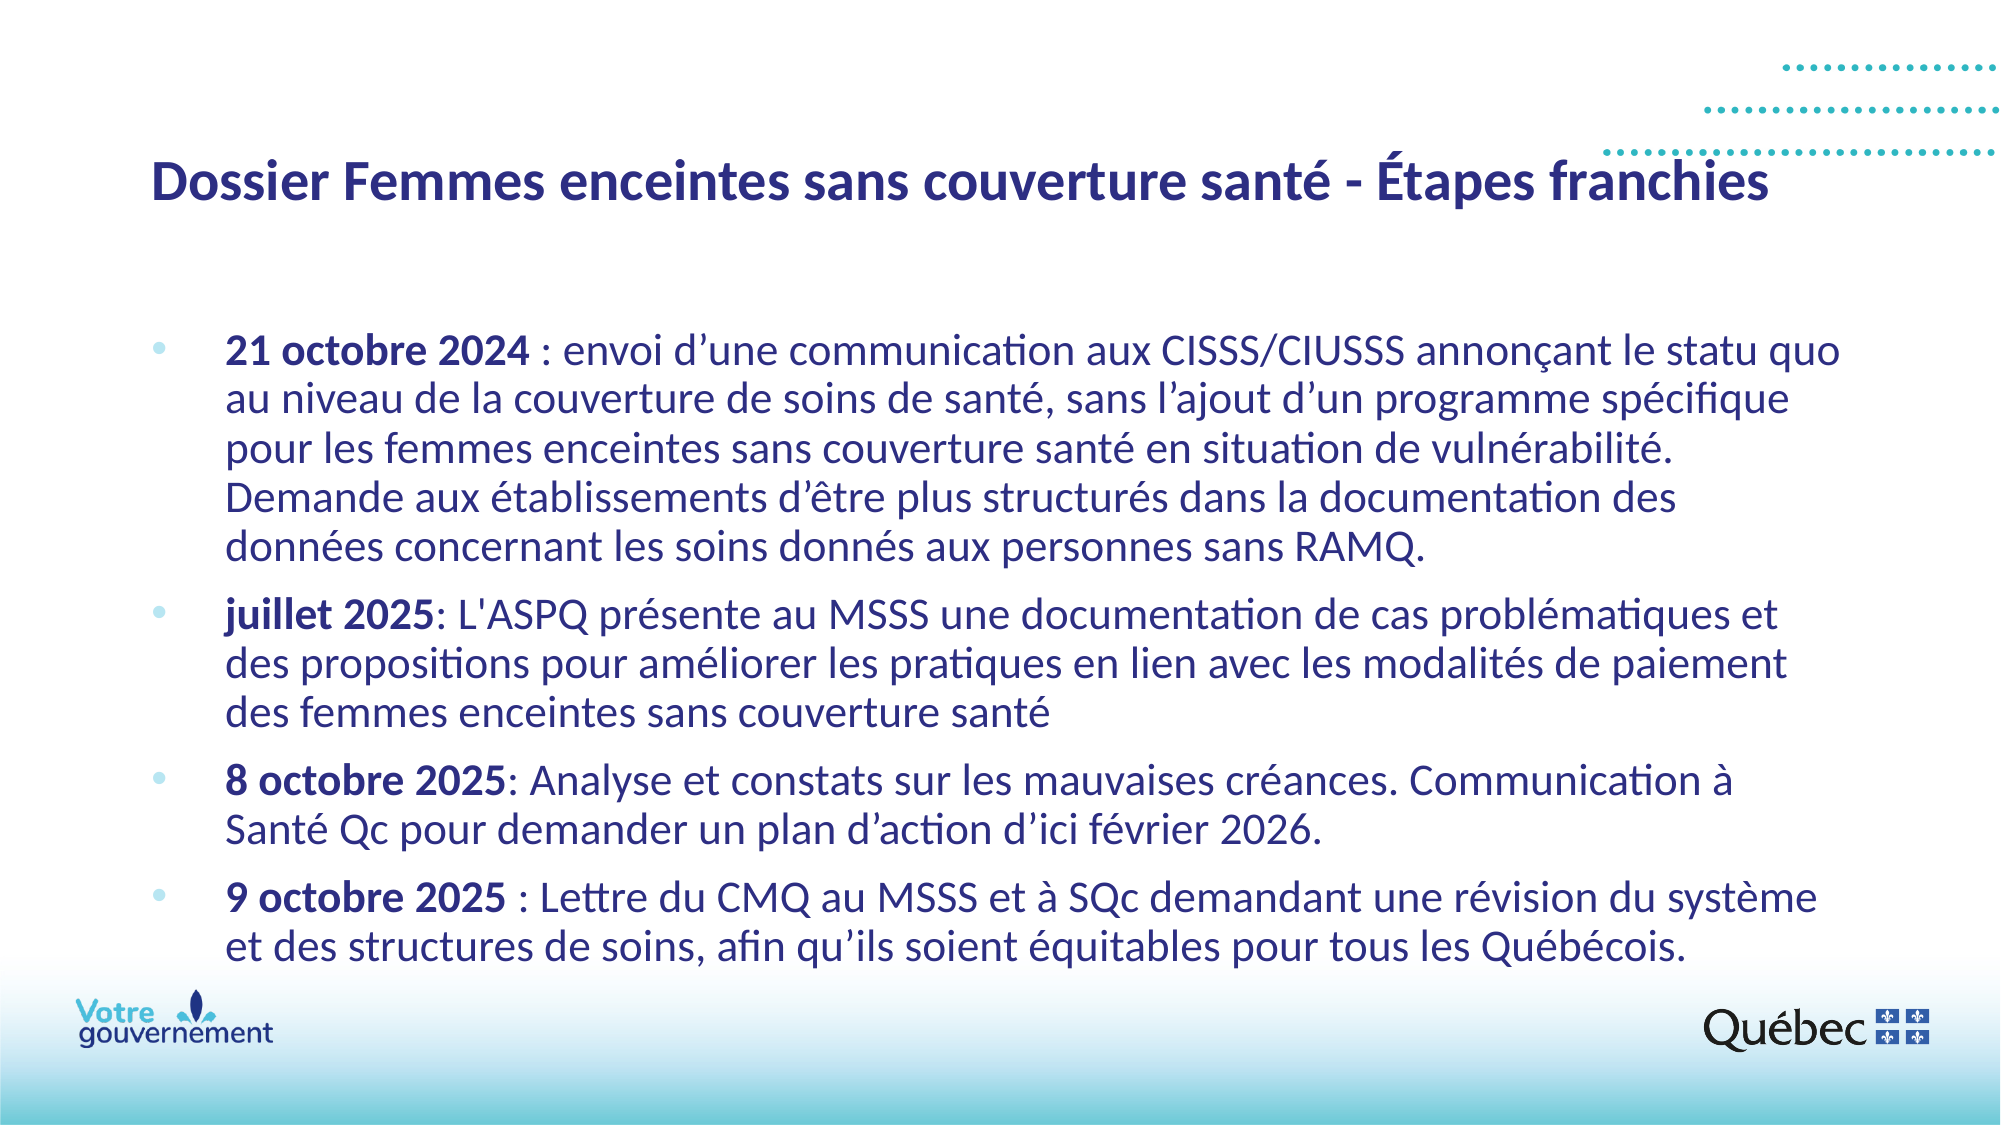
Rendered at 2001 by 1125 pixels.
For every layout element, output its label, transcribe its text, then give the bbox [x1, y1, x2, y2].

title Dossier Femmes enceintes sans couverture santé - Étapes franchies [136, 130, 1862, 221]
picture [0, 0, 2001, 1125]
list 21 octobre 2024 : envoi d’une communication aux CISSS/CIUSSS annonçant le statu quo au niveau de la couverture de soins de santé, sans l’ajout d’un programme spécifique pour les femmes enceintes sans couverture santé en situation de vulnérabilité. Demande aux établissements d’être plus structurés dans la documentation des données concernant les soins donnés aux personnes sans RAMQ. juillet 2025: L'ASPQ présente au MSSS une documentation de cas problématiques et des propositions pour améliorer les pratiques en lien avec les modalités de paiement des femmes enceintes sans couverture santé 8 octobre 2025: Analyse et constats sur les mauvaises créances. Communication à Santé Qc pour demander un plan d’action d’ici février 2026. 9 octobre 2025 : Lettre du CMQ au MSSS et à SQc demandant une révision du système et des structures de soins, afin qu’ils soient équitables pour tous les Québécois. [136, 244, 1862, 995]
